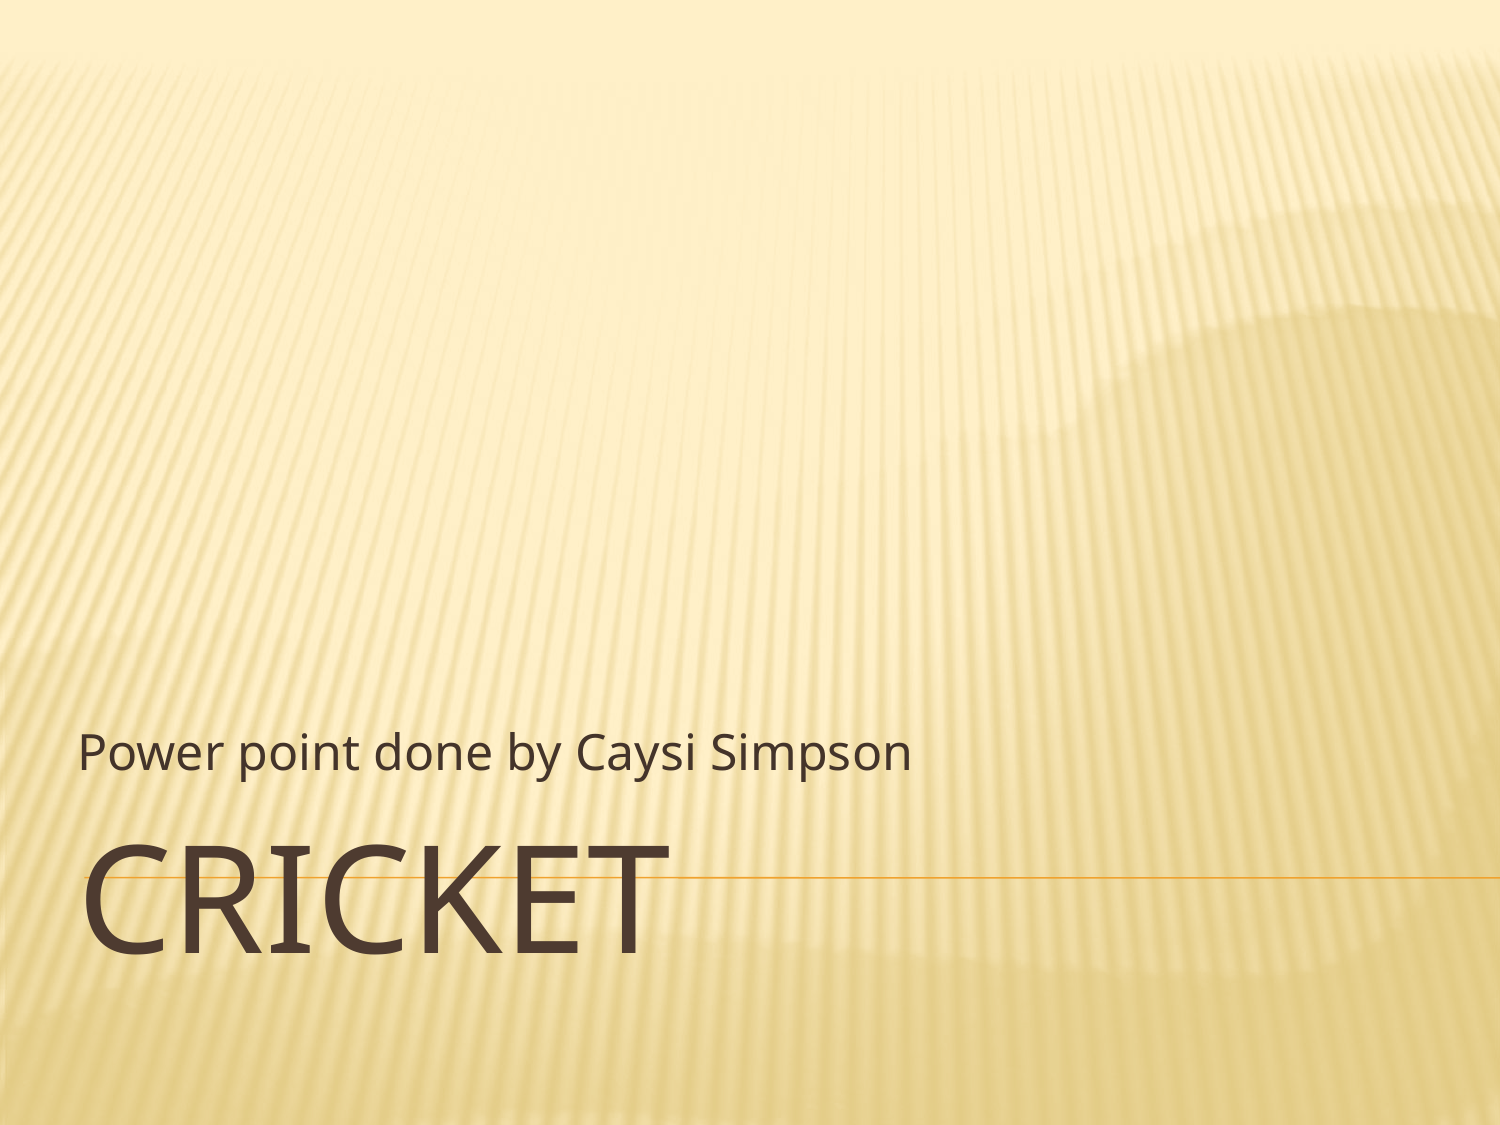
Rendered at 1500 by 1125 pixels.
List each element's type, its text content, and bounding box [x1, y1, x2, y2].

subtitle Power point done by Caysi Simpson [62, 637, 1450, 788]
title Cricket [62, 796, 1450, 997]
